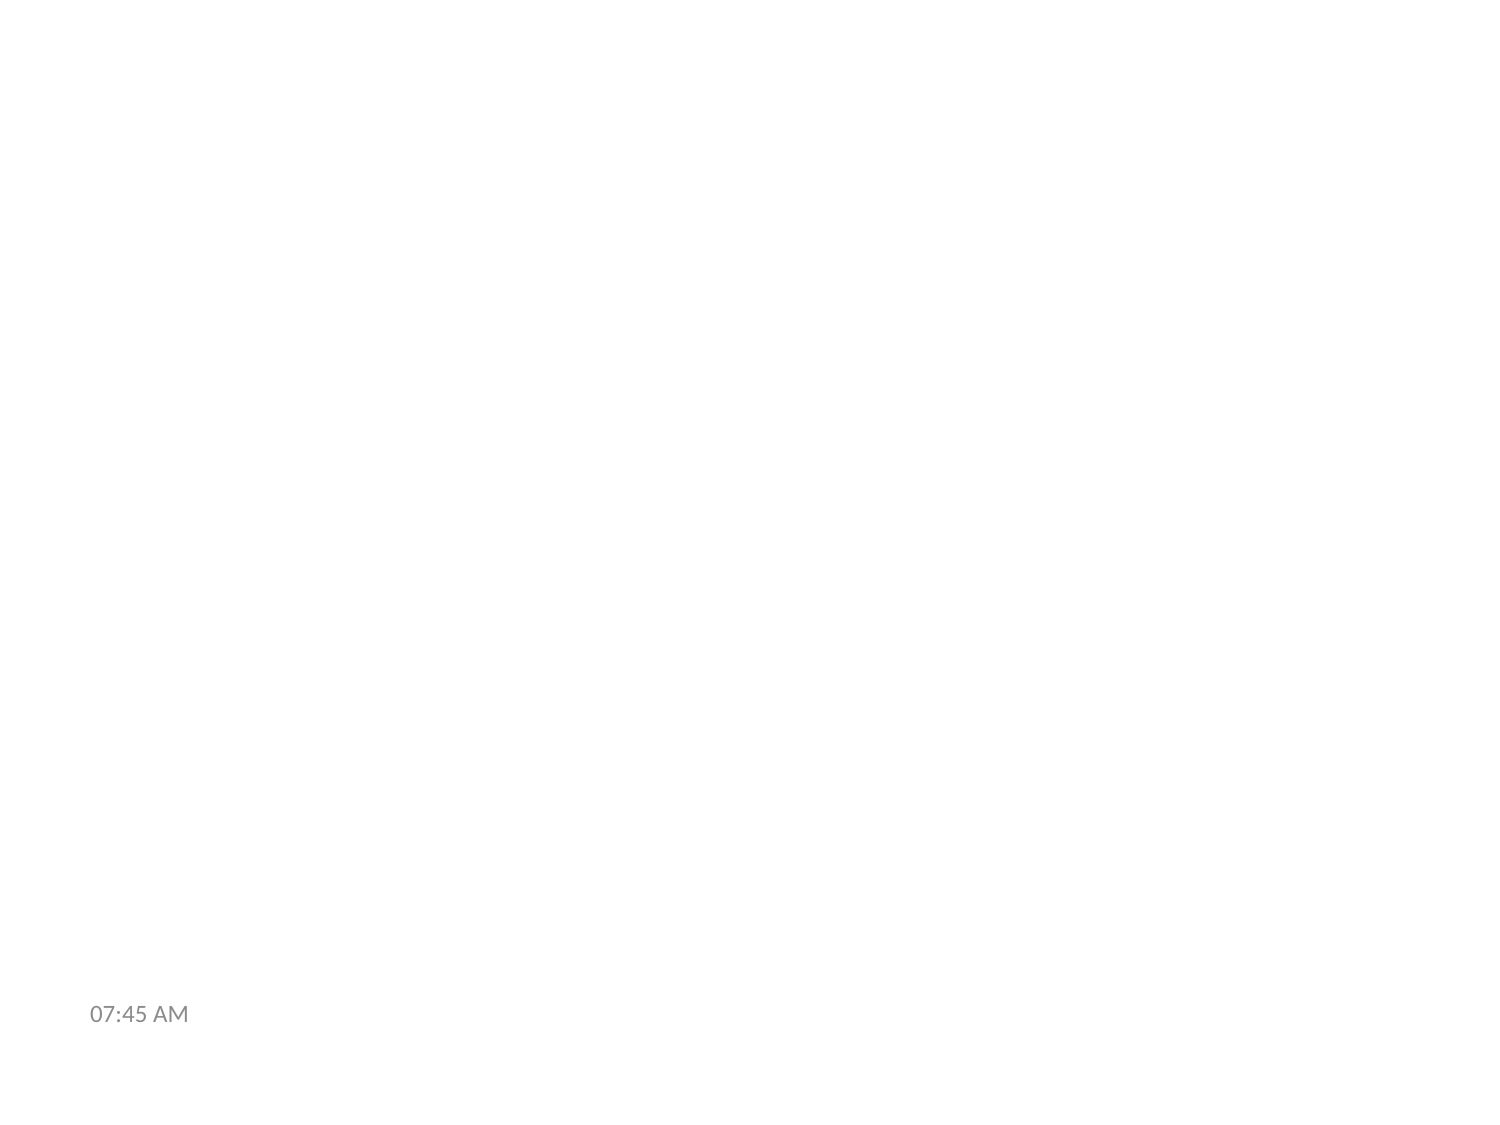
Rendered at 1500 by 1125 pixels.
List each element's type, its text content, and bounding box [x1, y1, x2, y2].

text_box 3:35 PM [75, 982, 425, 1043]
